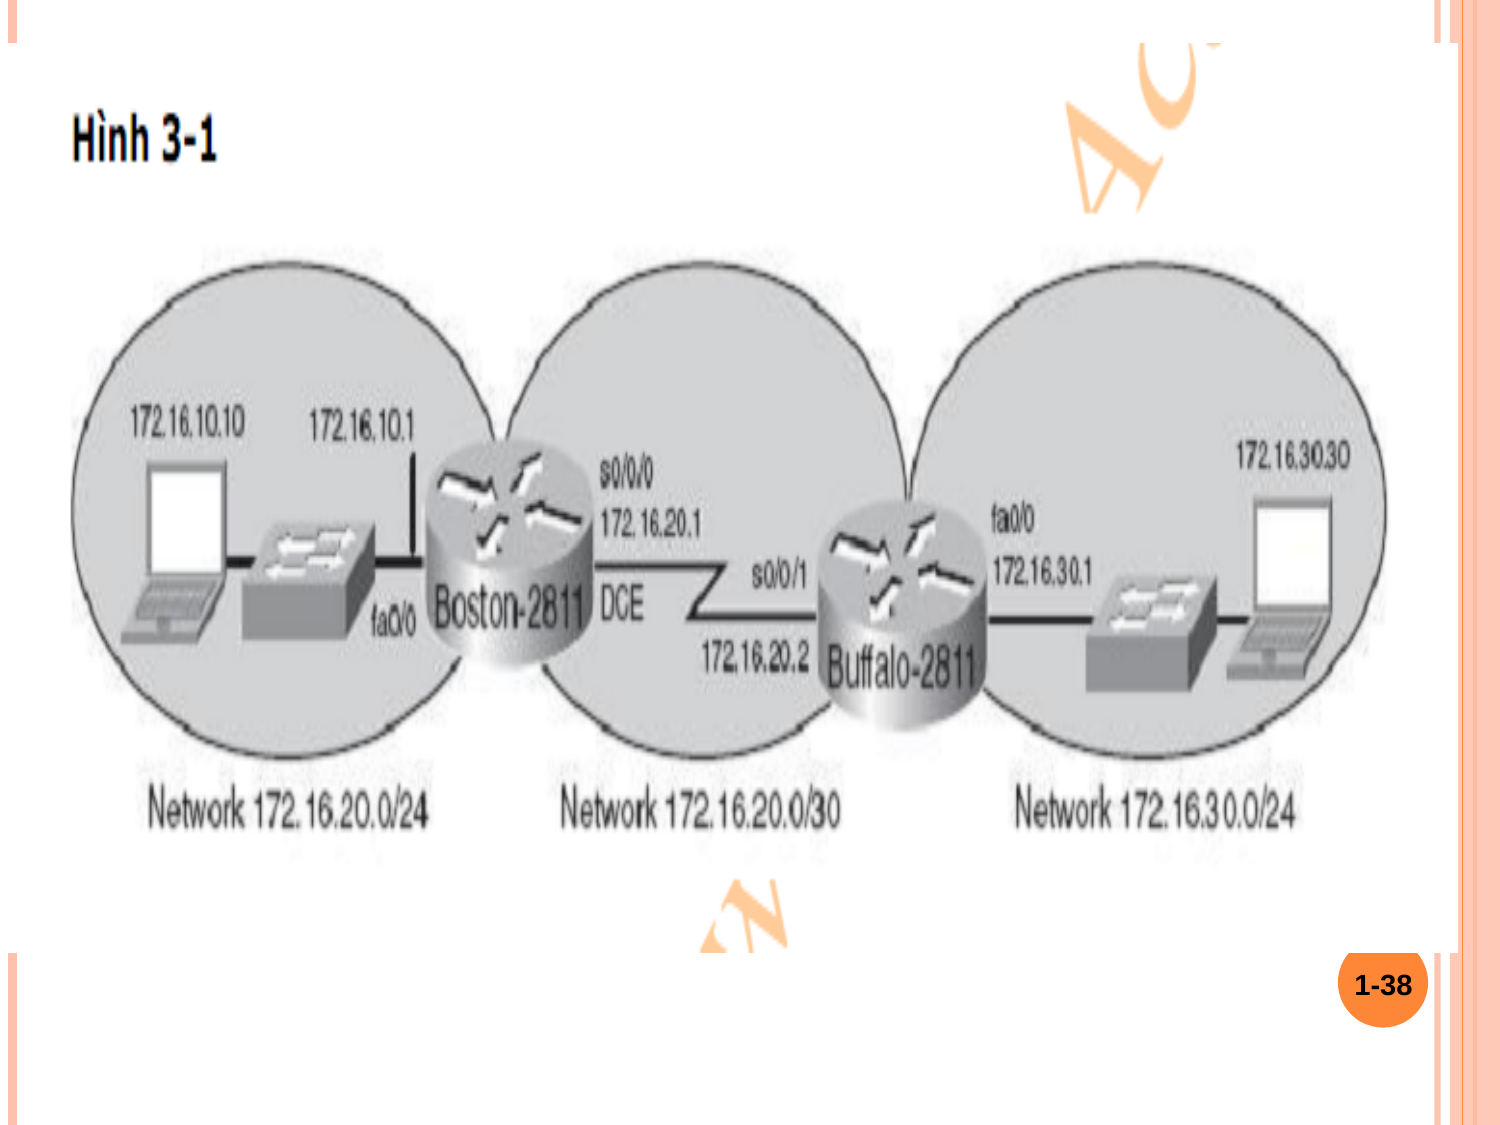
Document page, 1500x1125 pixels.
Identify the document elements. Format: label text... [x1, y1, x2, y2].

picture [0, 43, 1458, 954]
slide_number 1-‹#› [1333, 961, 1434, 1026]
